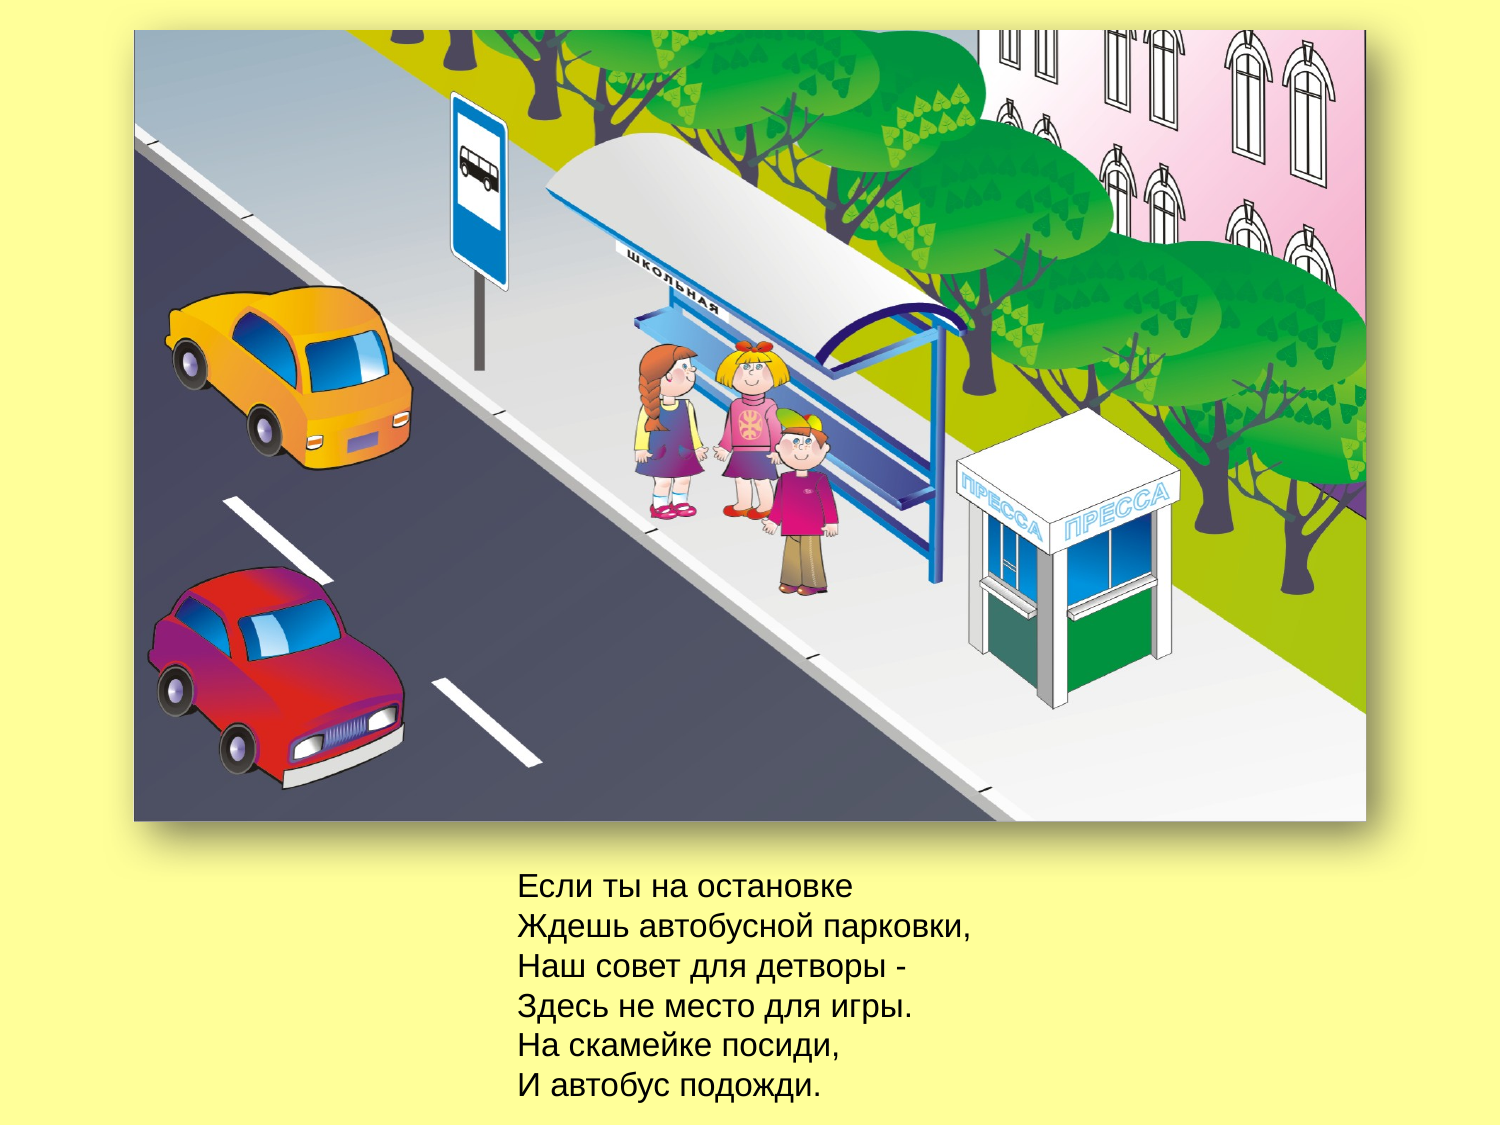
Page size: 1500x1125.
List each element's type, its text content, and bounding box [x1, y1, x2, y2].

picture [133, 30, 1367, 822]
text_box Если ты на остановке Ждешь автобусной парковки, Наш совет для детворы - Здесь не место для игры. На скамейке посиди, И автобус подожди. [502, 870, 998, 1111]
